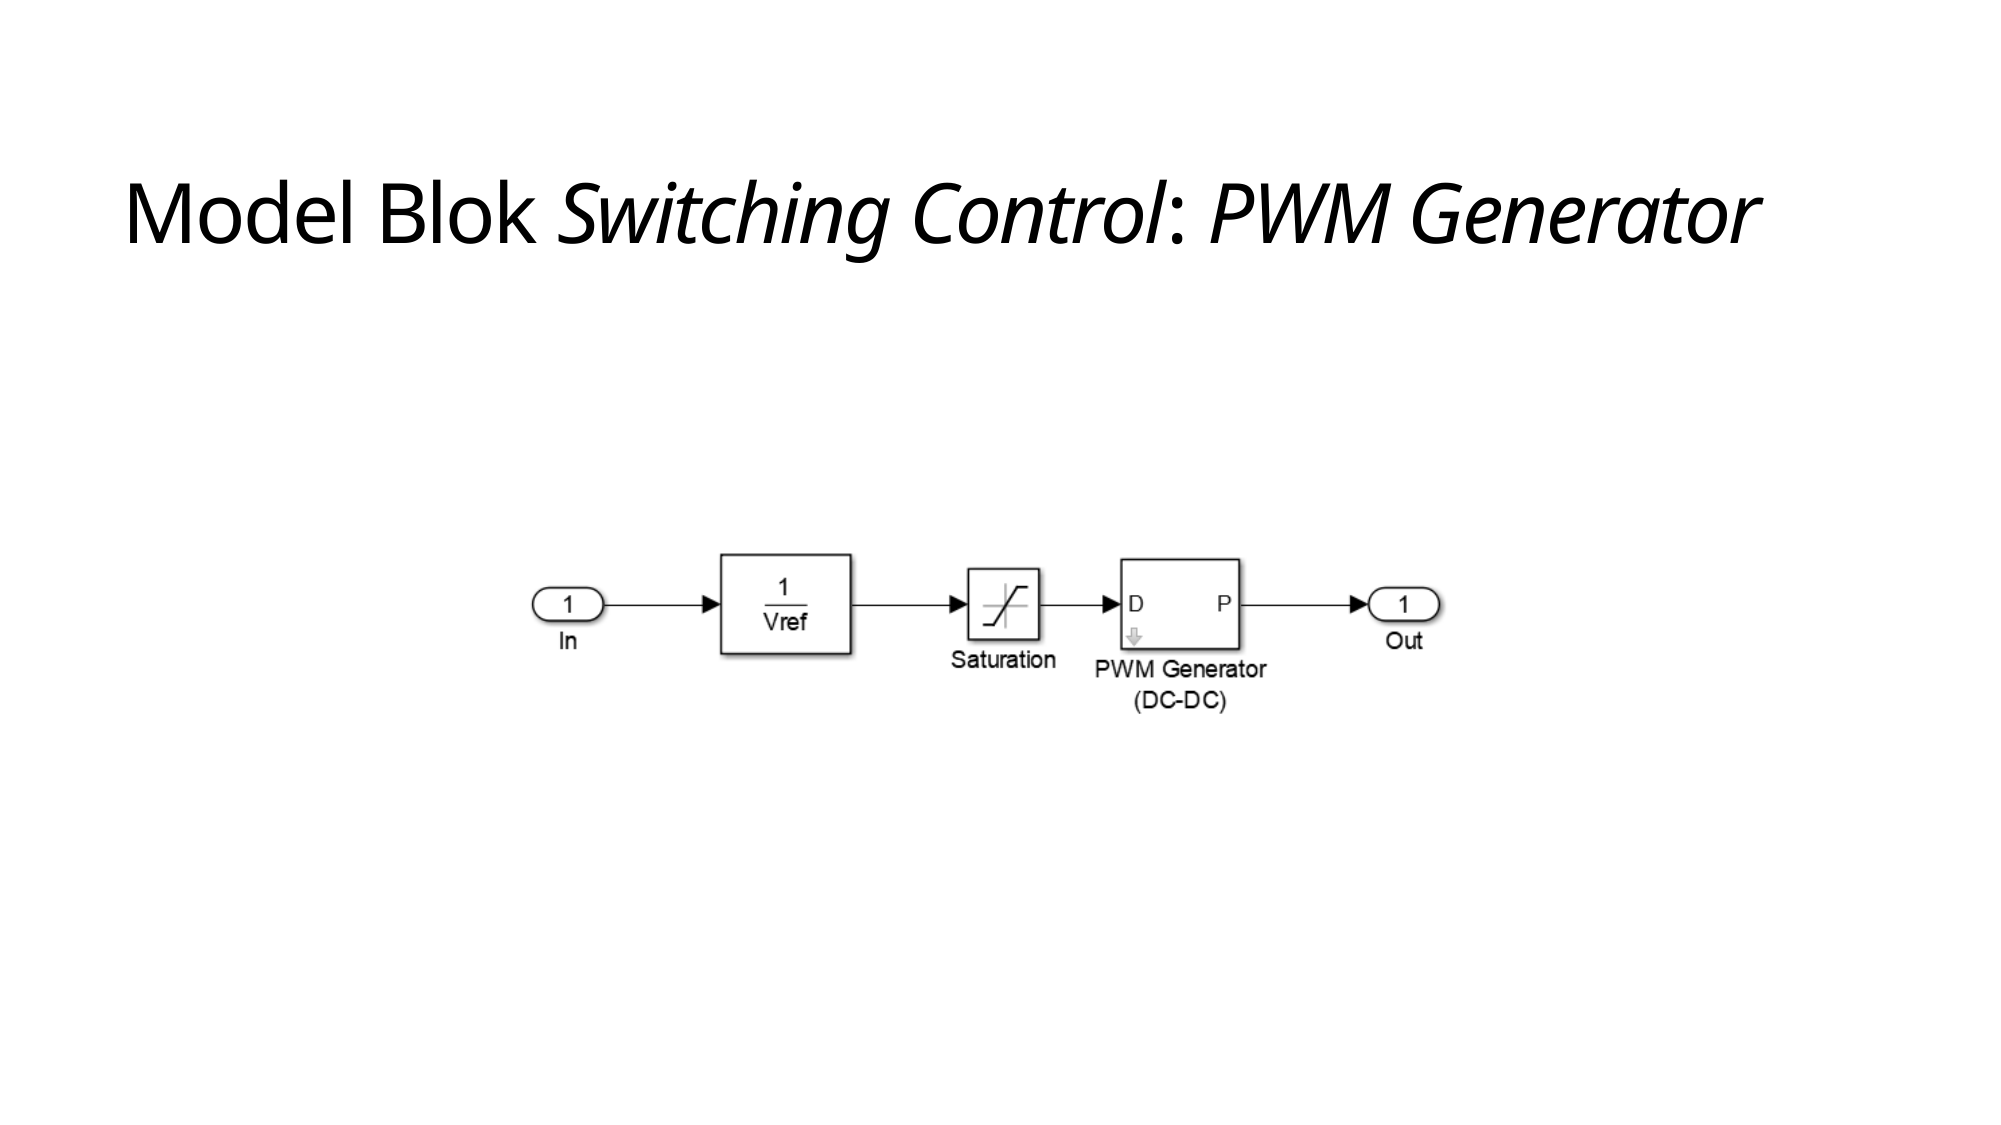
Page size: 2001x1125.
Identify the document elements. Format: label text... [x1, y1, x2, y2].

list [442, 329, 1544, 949]
title Model Blok Switching Control: PWM Generator [107, 81, 1875, 354]
